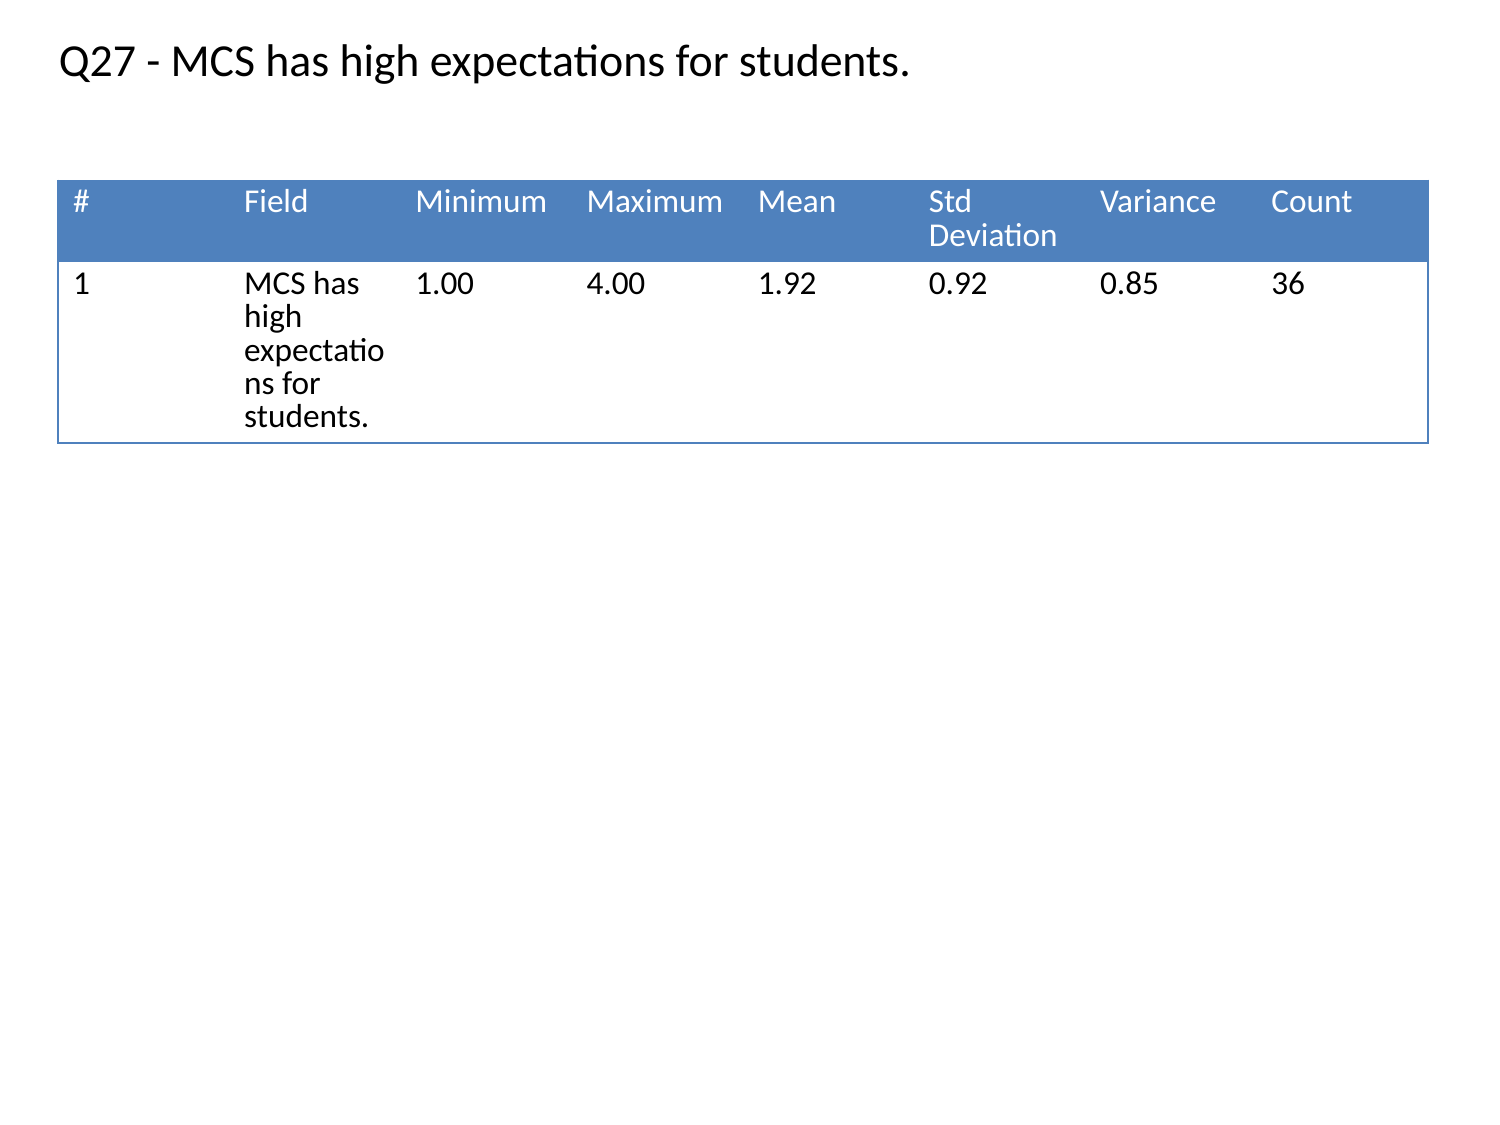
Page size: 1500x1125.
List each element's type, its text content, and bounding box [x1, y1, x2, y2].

table_header # [59, 181, 229, 262]
table_cell 1.00 [400, 262, 572, 442]
table_cell 0.92 [914, 262, 1085, 442]
text_box Q27 - MCS has high expectations for students. [44, 22, 1395, 84]
table_header Field [229, 181, 400, 262]
table_header Std Deviation [914, 181, 1085, 262]
table_cell MCS has high expectations for students. [229, 262, 400, 442]
table_cell 36 [1256, 262, 1427, 442]
table_cell 4.00 [572, 262, 743, 442]
table_header Variance [1085, 181, 1256, 262]
table_header Mean [743, 181, 914, 262]
table_header Count [1256, 181, 1427, 262]
table_cell 0.85 [1085, 262, 1256, 442]
table_cell 1.92 [743, 262, 914, 442]
table_header Minimum [400, 181, 572, 262]
table_cell 1 [59, 262, 229, 442]
table_header Maximum [572, 181, 743, 262]
